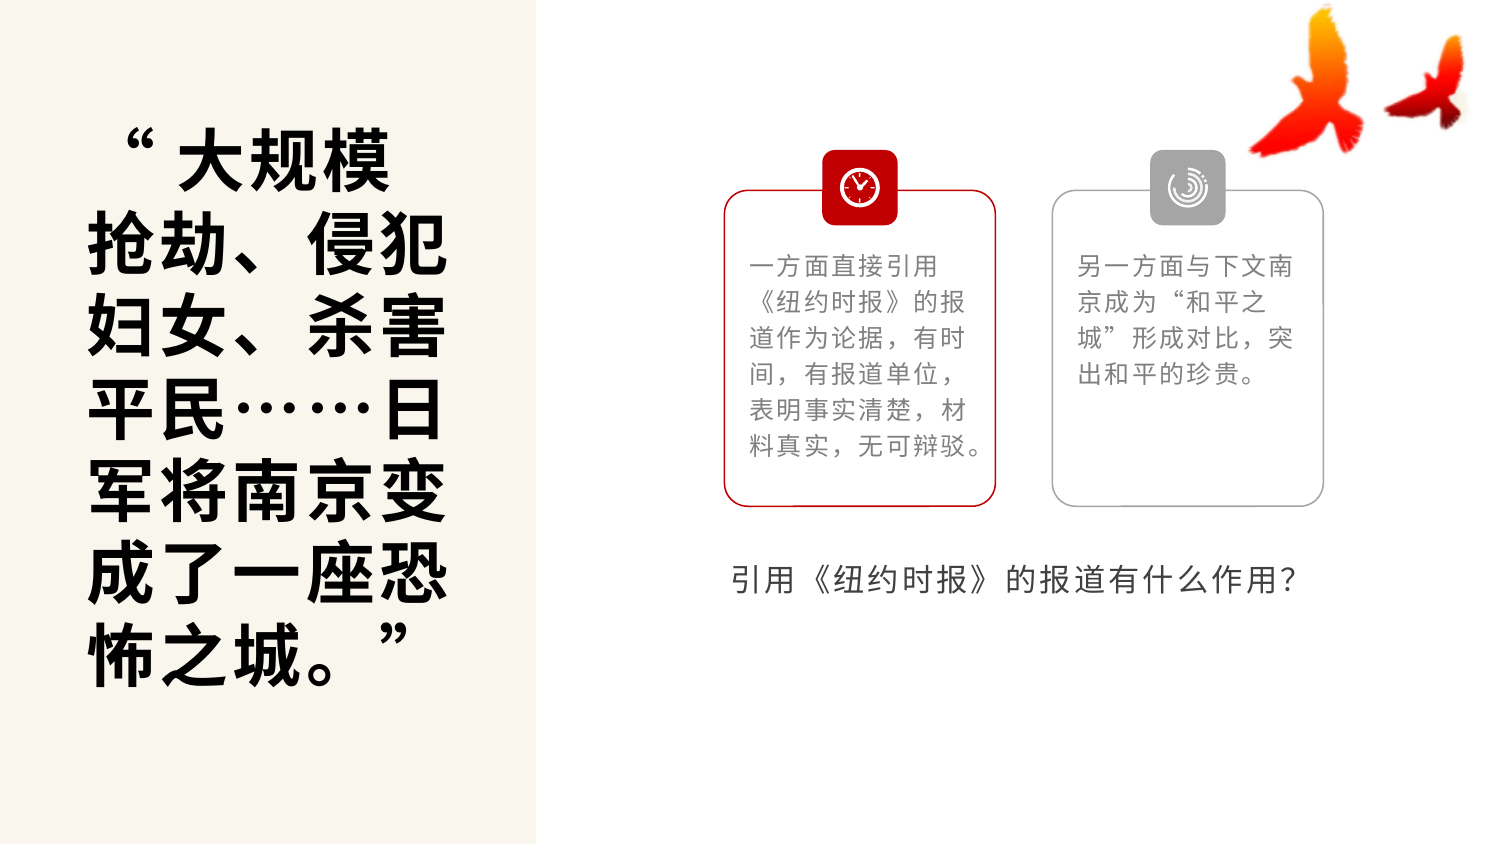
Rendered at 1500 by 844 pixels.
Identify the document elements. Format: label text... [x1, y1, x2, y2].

text_box [1149, 148, 1227, 227]
text_box 另一方面与下文南京成为“和平之城”形成对比，突出和平的珍贵。 [1066, 239, 1310, 491]
text_box [723, 189, 997, 508]
text_box 引用《纽约时报》的报道有什么作用？ [719, 543, 1329, 619]
text_box [839, 167, 880, 208]
text_box [1051, 189, 1325, 508]
text_box 一方面直接引用《纽约时报》的报道作为论据，有时间，有报道单位，表明事实清楚，材料真实，无可辩驳。 [738, 239, 982, 491]
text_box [1167, 167, 1208, 208]
picture [1203, 0, 1500, 280]
text_box “大规模抢劫、侵犯妇女、杀害平民……日军将南京变成了一座恐怖之城。” [74, 112, 473, 732]
text_box [821, 148, 899, 227]
text_box [0, 0, 537, 844]
